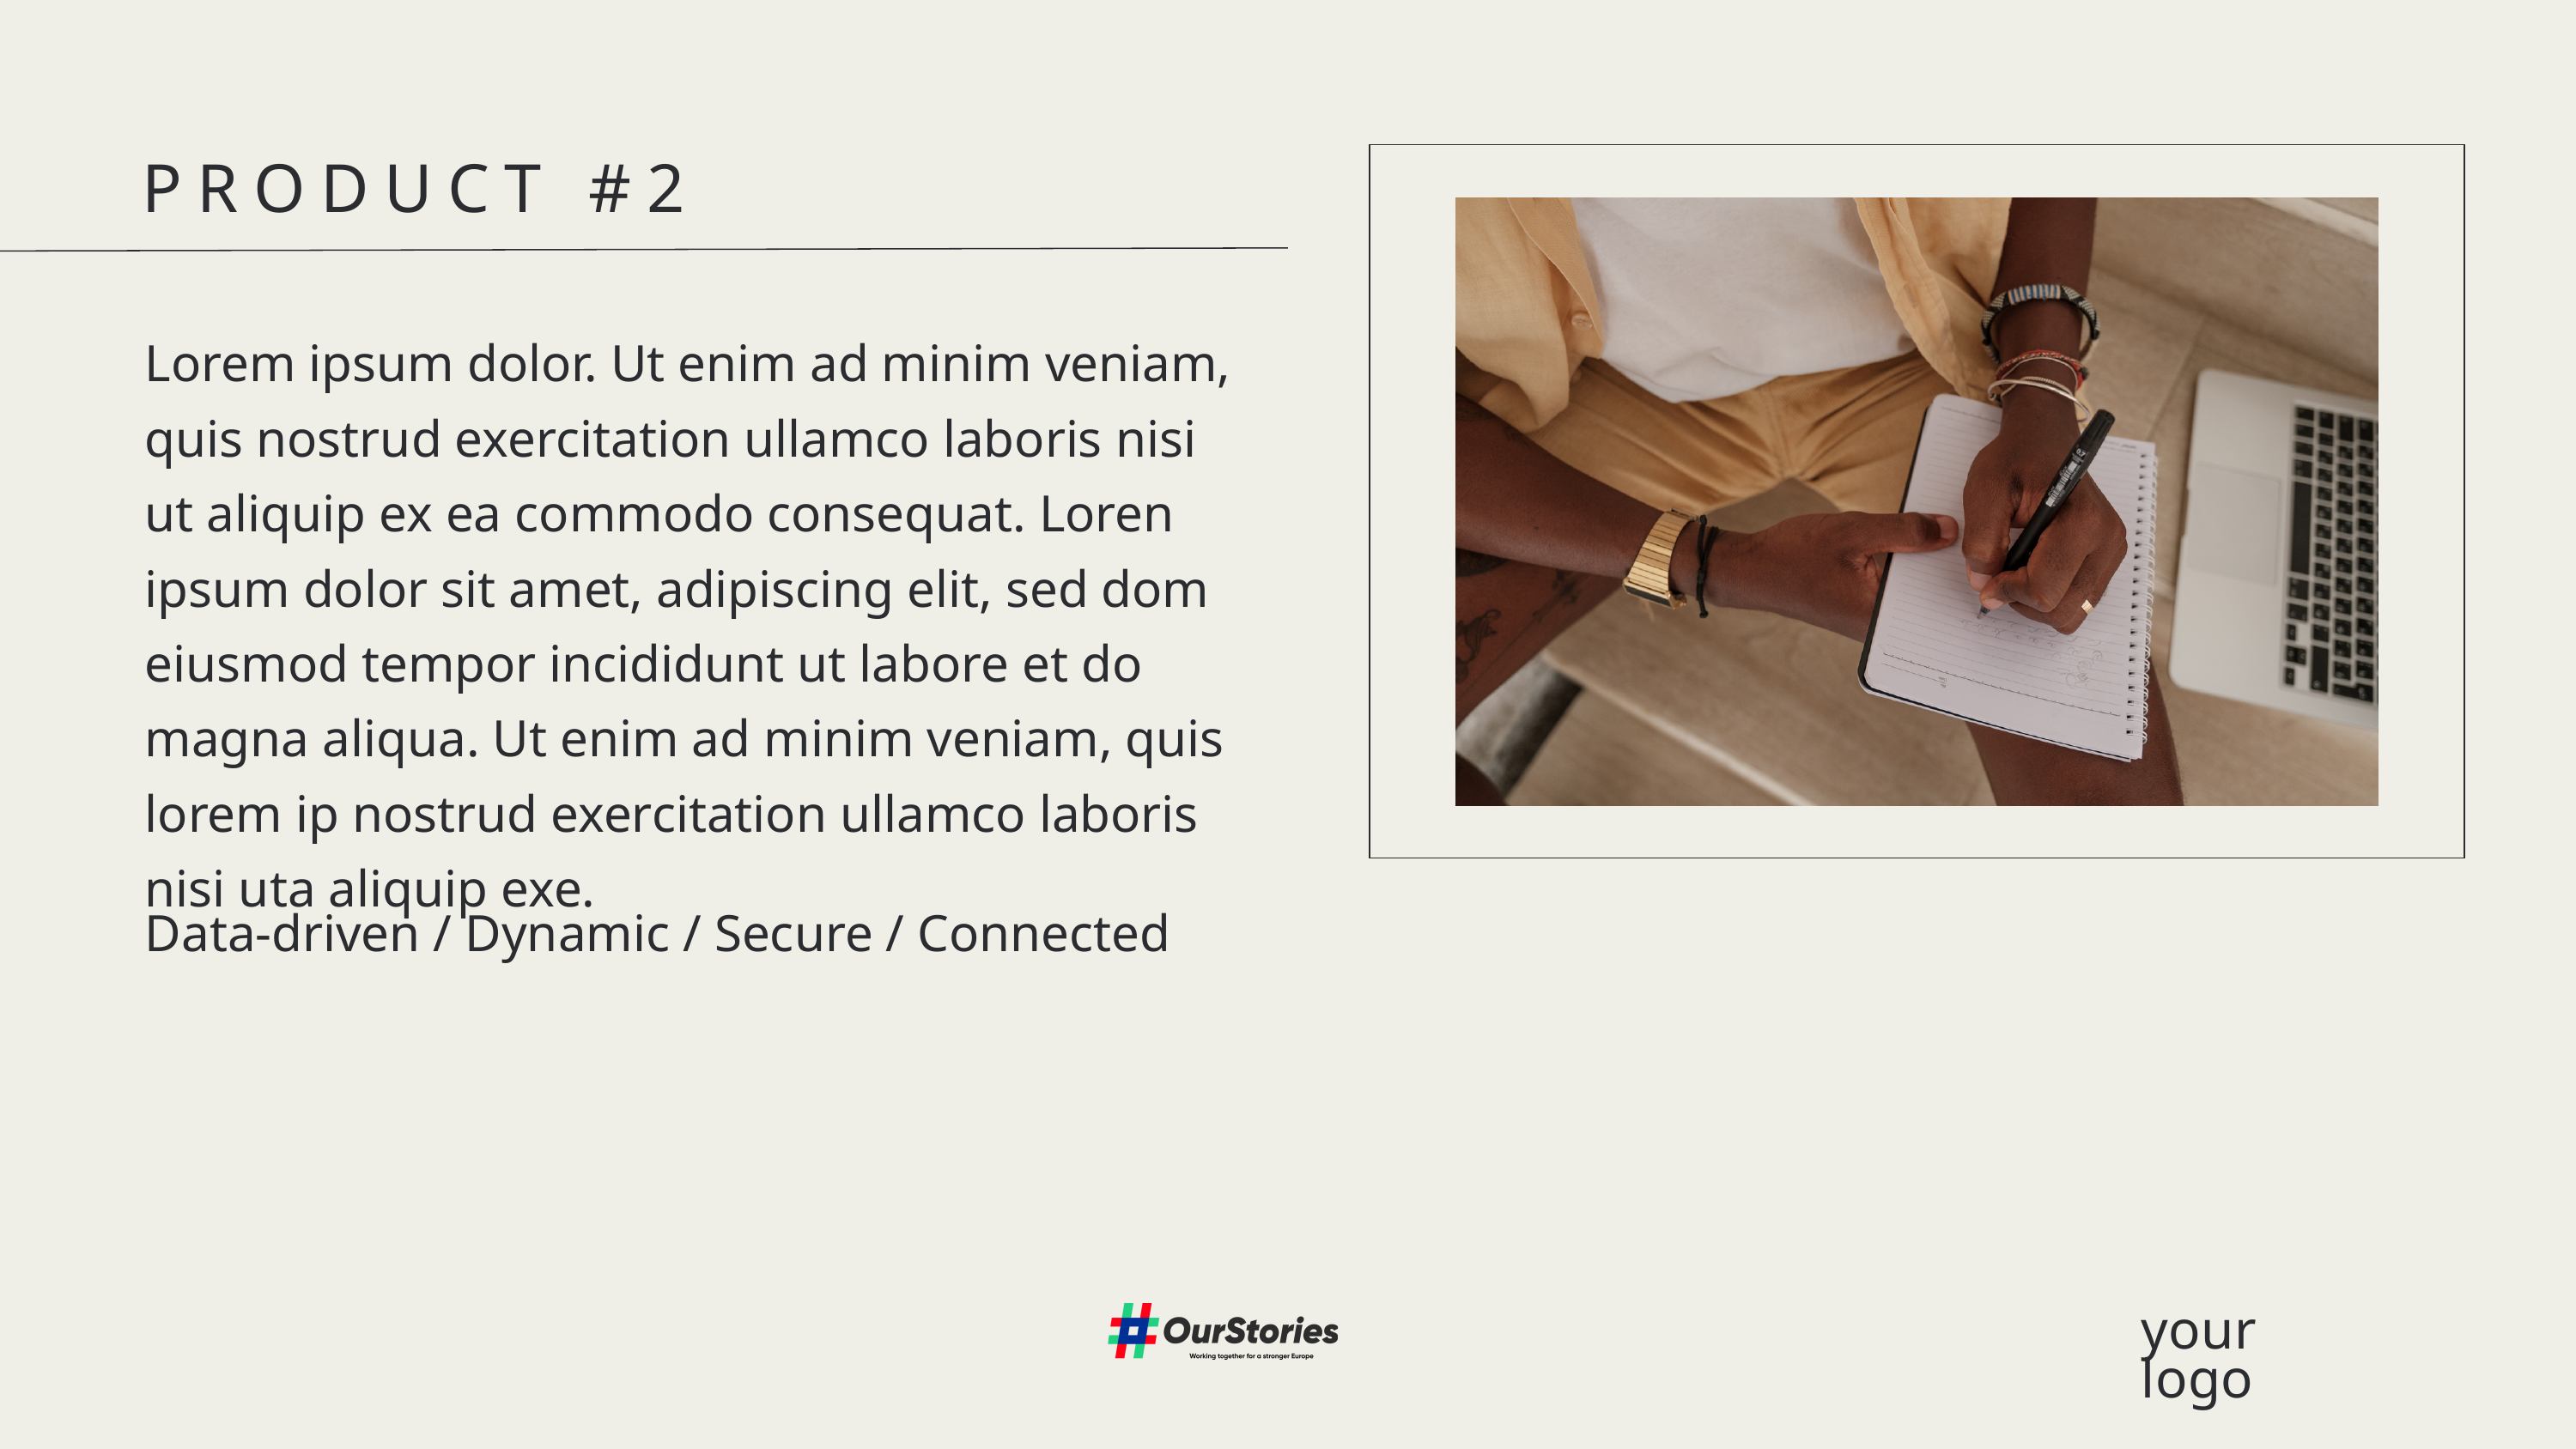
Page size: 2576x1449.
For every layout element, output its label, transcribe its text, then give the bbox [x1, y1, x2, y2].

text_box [1455, 197, 2379, 806]
text_box [1108, 1303, 1339, 1360]
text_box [1369, 144, 2465, 858]
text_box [144, 325, 1262, 959]
text_box your logo [2141, 1311, 2379, 1409]
text_box PRODUCT #2 [142, 132, 2428, 226]
